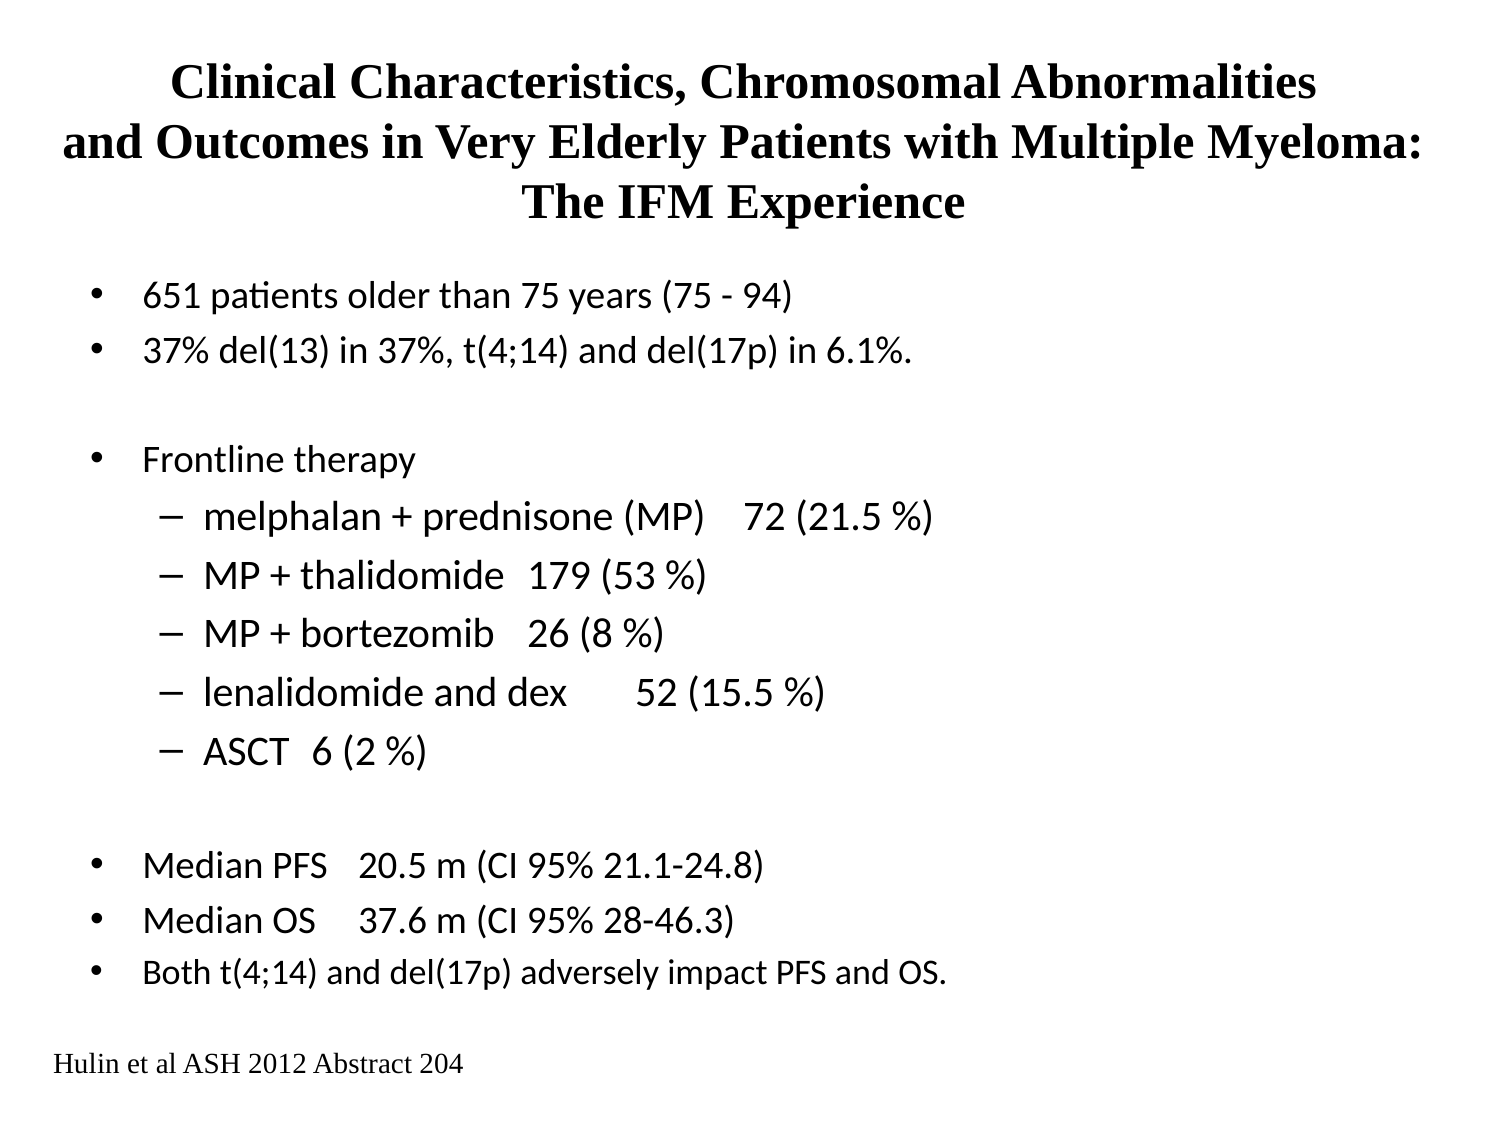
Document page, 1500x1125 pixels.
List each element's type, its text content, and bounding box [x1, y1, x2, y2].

text_box [150, 324, 180, 475]
list 651 patients older than 75 years (75 - 94) 37% del(13) in 37%, t(4;14) and del(17p) in 6.1%. Frontline therapy melphalan + prednisone (MP) 72 (21.5 %) MP + thalidomide 179 (53 %) MP + bortezomib 26 (8 %) lenalidomide and dex 52 (15.5 %) ASCT 6 (2 %) Median PFS 20.5 m (CI 95% 21.1-24.8) Median OS 37.6 m (CI 95% 28-46.3) Both t(4;14) and del(17p) adversely impact PFS and OS. [75, 262, 1425, 1005]
text_box Hulin et al ASH 2012 Abstract 204 [38, 1037, 480, 1088]
title Clinical Characteristics, Chromosomal Abnormalities and Outcomes in Very Elderly Patients with Multiple Myeloma: The IFM Experience [0, 45, 1500, 233]
